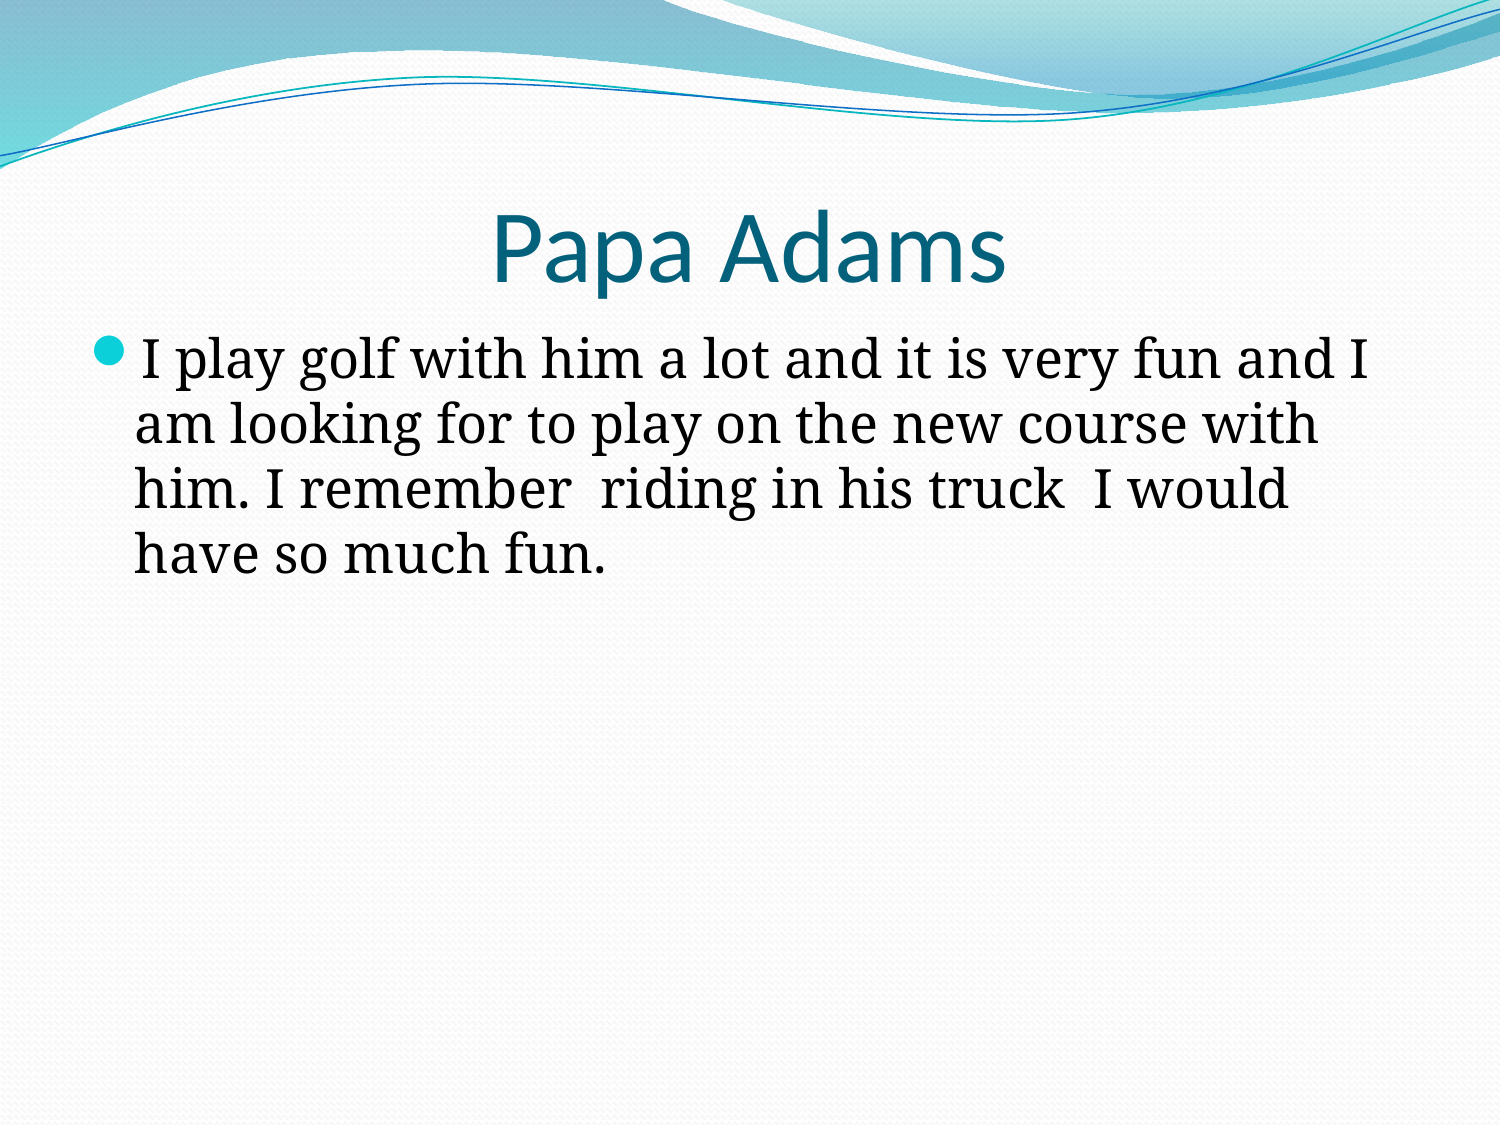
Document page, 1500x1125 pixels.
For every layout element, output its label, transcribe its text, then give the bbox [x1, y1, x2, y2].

title Papa Adams [75, 115, 1425, 303]
list I play golf with him a lot and it is very fun and I am looking for to play on the new course with him. I remember riding in his truck I would have so much fun. [75, 317, 1425, 1038]
